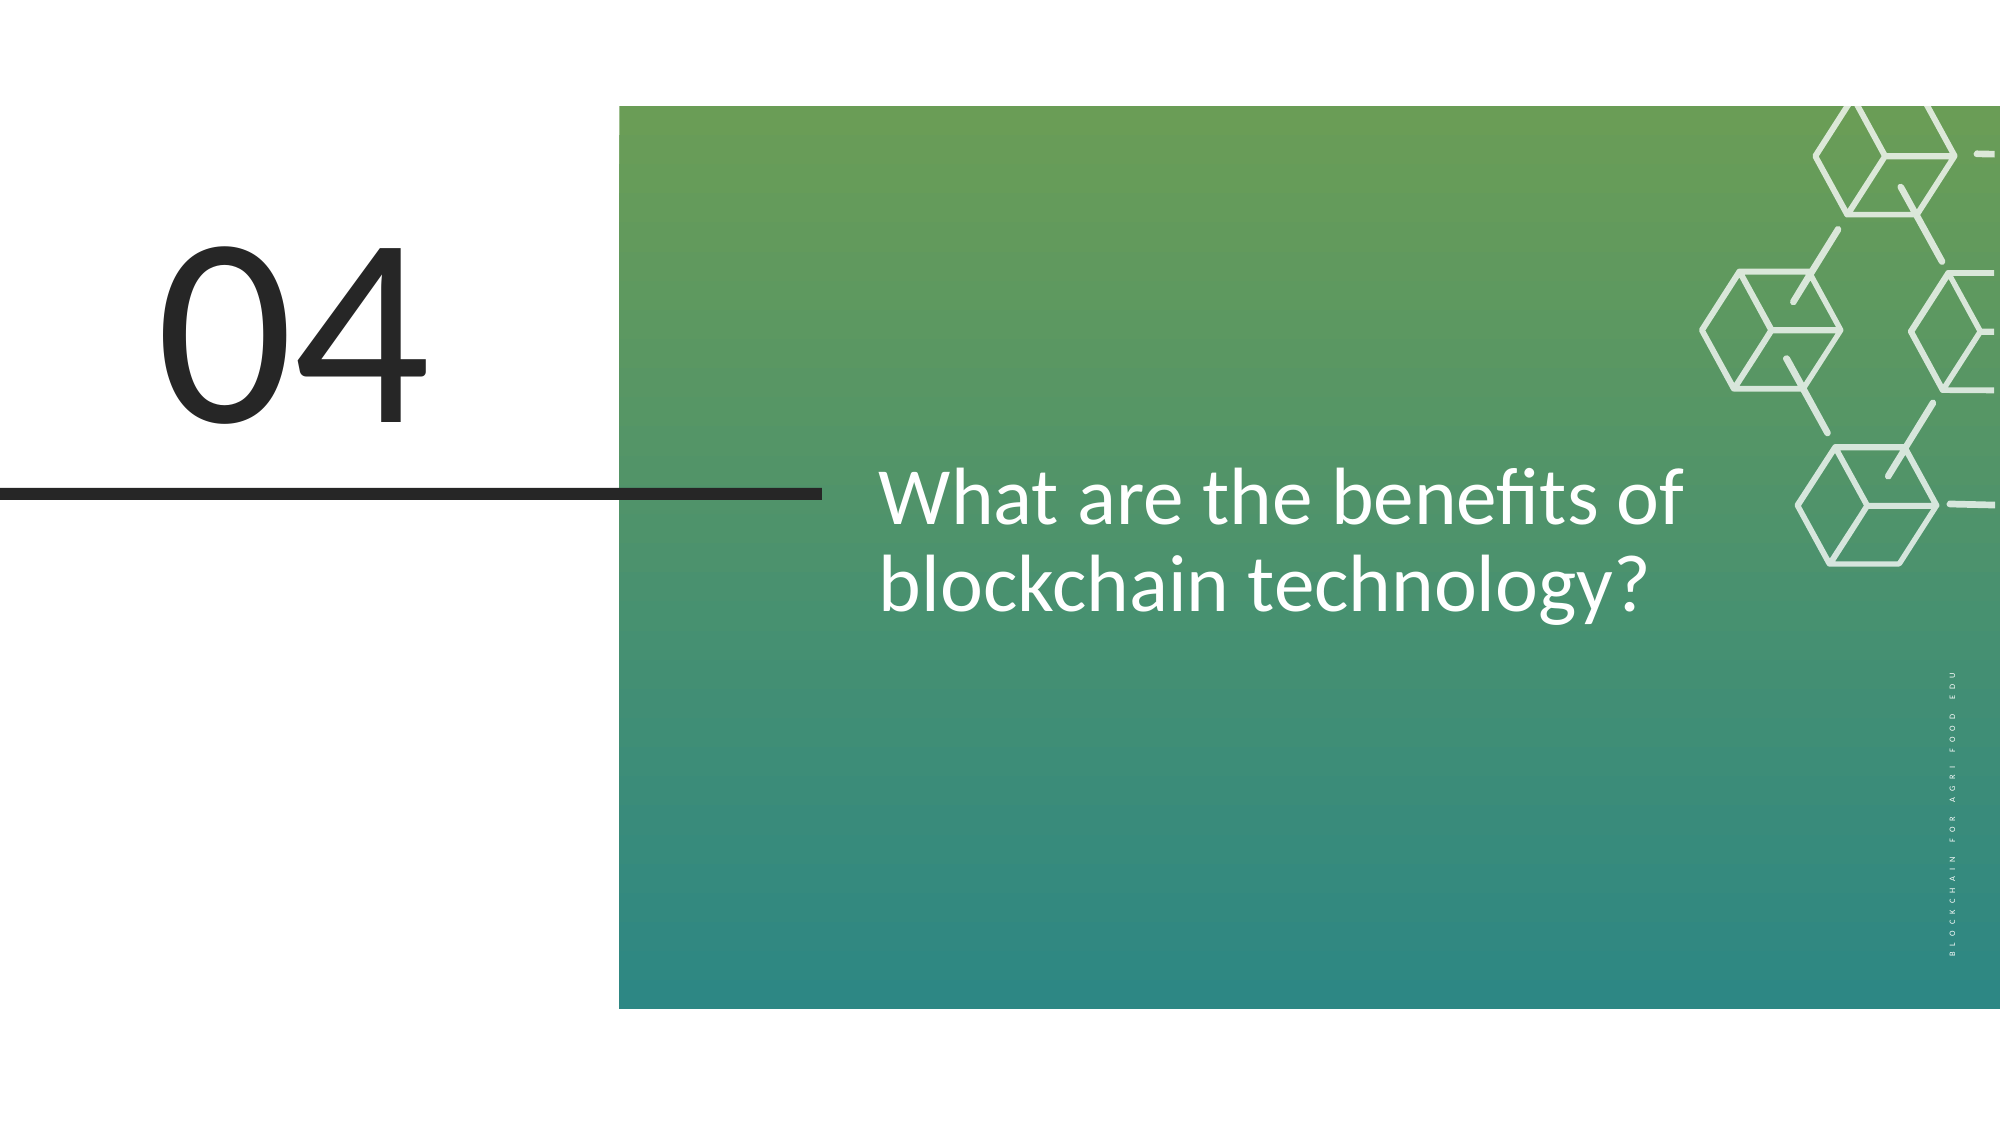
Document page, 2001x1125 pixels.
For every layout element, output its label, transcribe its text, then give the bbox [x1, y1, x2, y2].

list What are the benefits of blockchain technology? [864, 446, 1709, 899]
list 04 [141, 180, 481, 277]
